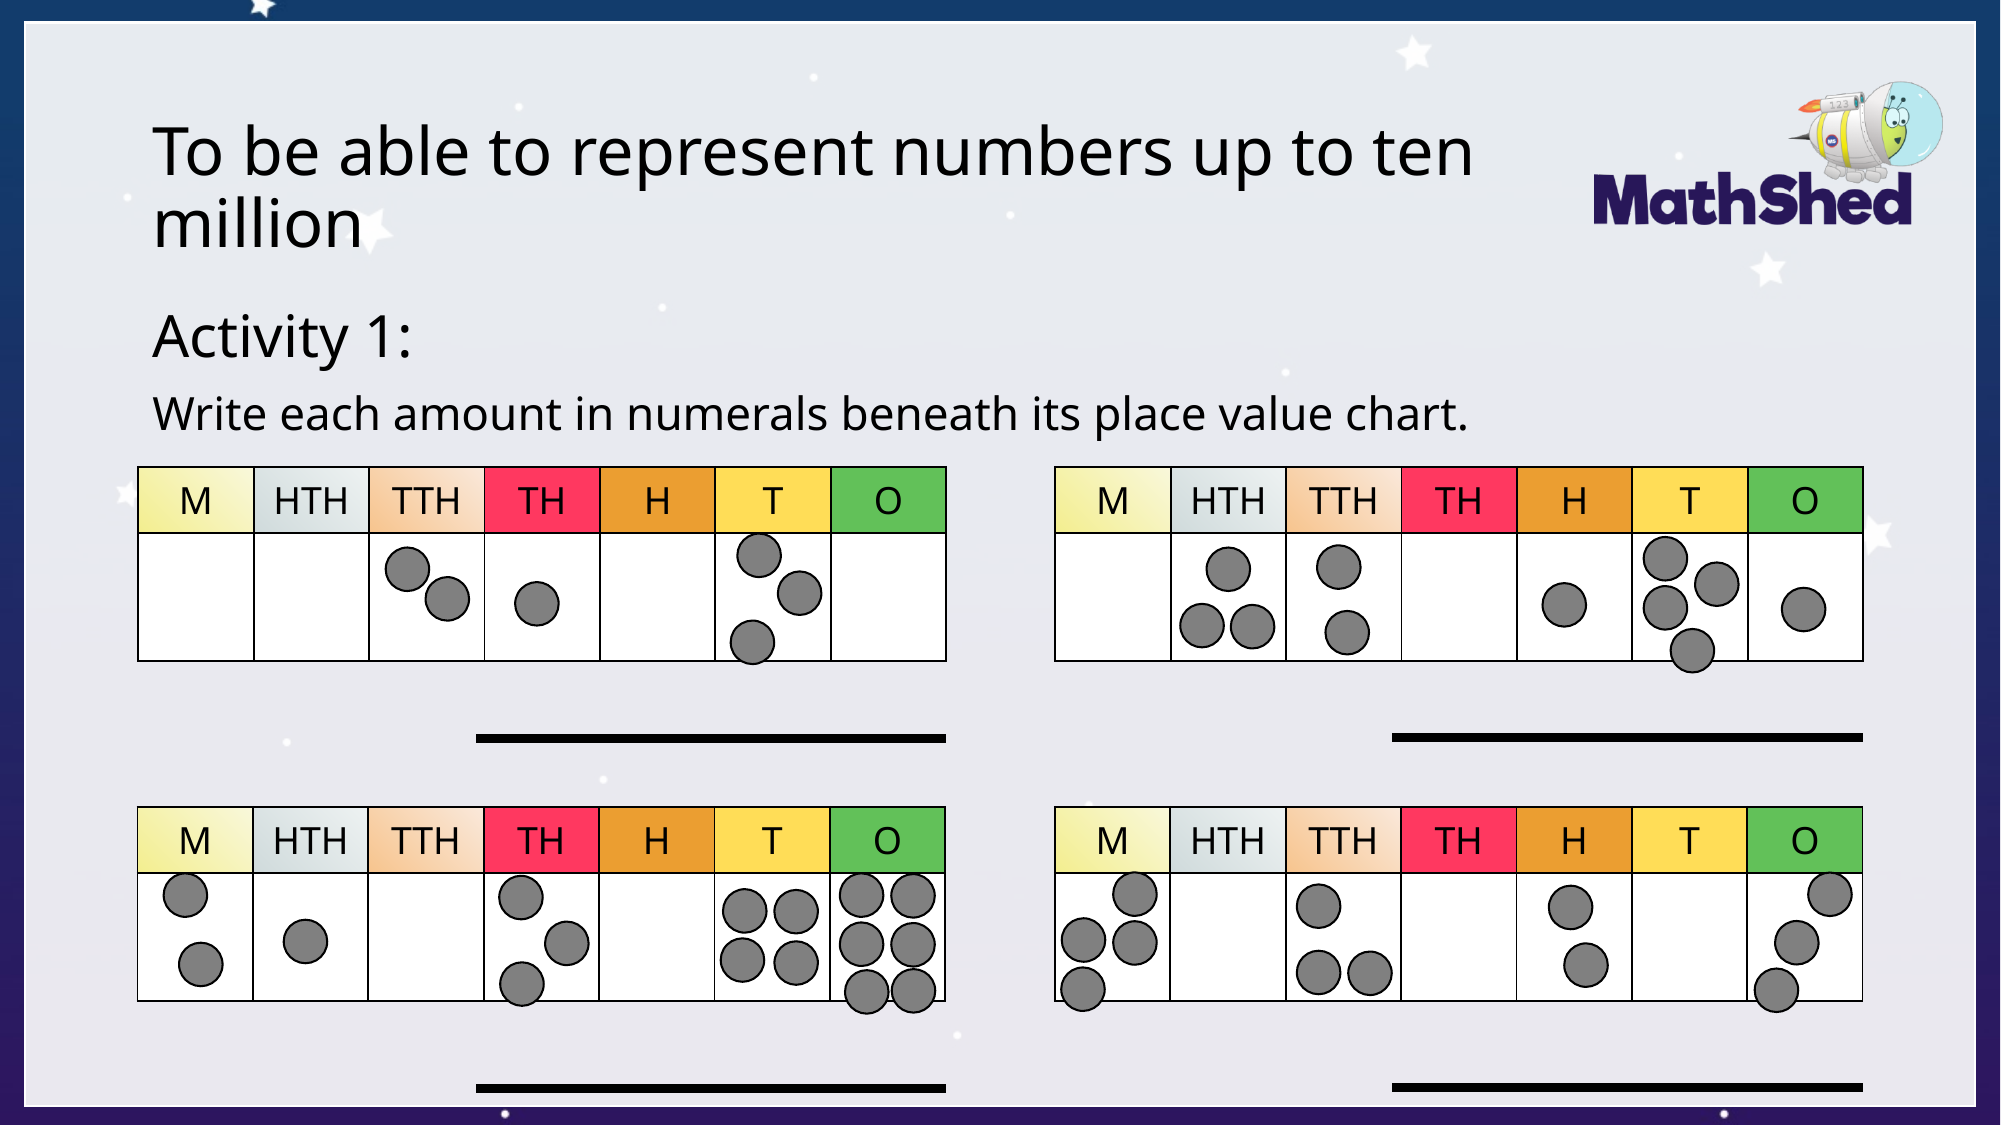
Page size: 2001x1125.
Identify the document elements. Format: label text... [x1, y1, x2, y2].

text_box [719, 937, 766, 983]
text_box [1392, 733, 1863, 742]
table_cell [485, 874, 598, 1000]
table_cell [1402, 534, 1516, 660]
table_cell [1402, 874, 1516, 1000]
table_header H [601, 468, 714, 532]
text_box [1694, 561, 1740, 608]
text_box [282, 918, 329, 965]
table_cell [716, 534, 830, 660]
table_cell [139, 534, 253, 660]
table_header TTH [1287, 468, 1401, 532]
text_box [1563, 942, 1609, 988]
table_cell [370, 534, 484, 660]
text_box [1112, 871, 1158, 917]
text_box [1060, 966, 1106, 1013]
text_box [544, 920, 590, 967]
table_cell [1171, 874, 1285, 1000]
table_header O [831, 808, 944, 872]
table_cell [1287, 534, 1401, 660]
table_header TTH [1287, 808, 1400, 872]
text_box [1229, 603, 1276, 650]
text_box [1295, 949, 1342, 996]
text_box [1541, 582, 1588, 628]
table_header T [716, 468, 830, 532]
text_box [729, 619, 776, 666]
text_box [890, 873, 936, 919]
text_box [1807, 871, 1853, 918]
text_box [1547, 884, 1594, 931]
table_cell [832, 534, 945, 660]
text_box [1295, 883, 1342, 929]
table_cell [1749, 534, 1862, 660]
text_box [773, 940, 819, 986]
table_cell [1056, 534, 1170, 660]
table_header TH [1402, 808, 1516, 872]
text_box [1642, 535, 1689, 582]
table_header M [139, 468, 253, 532]
table_cell [1287, 874, 1400, 1000]
text_box [1347, 950, 1393, 997]
text_box [1316, 544, 1362, 590]
text_box [476, 1084, 946, 1093]
text_box [178, 941, 224, 988]
table_header TH [1402, 468, 1516, 532]
text_box [776, 570, 823, 616]
text_box [838, 921, 885, 968]
text_box [890, 921, 936, 968]
table_header H [1517, 808, 1631, 872]
title To be able to represent numbers up to ten million [137, 81, 1578, 299]
text_box [736, 532, 782, 579]
table_header T [1633, 808, 1746, 872]
text_box [890, 968, 937, 1014]
text_box [384, 546, 431, 593]
table_header M [1056, 468, 1170, 532]
text_box [773, 888, 819, 935]
table_header TTH [369, 808, 483, 872]
table_header TTH [370, 468, 484, 532]
table_cell [369, 874, 483, 1000]
table_header HTH [1172, 468, 1285, 532]
table_cell [138, 874, 252, 1000]
table_cell [1056, 874, 1169, 1000]
table_header HTH [1171, 808, 1285, 872]
text_box [838, 872, 885, 918]
table_header O [832, 468, 945, 532]
table_cell [485, 534, 599, 660]
table_header TH [485, 468, 599, 532]
table_header M [138, 808, 252, 872]
text_box [843, 969, 890, 1015]
table_cell [1633, 874, 1746, 1000]
text_box [1642, 585, 1689, 631]
text_box [1205, 546, 1252, 593]
text_box [1060, 917, 1107, 963]
text_box [1780, 586, 1827, 633]
text_box [1392, 1083, 1863, 1092]
table_header TH [485, 808, 598, 872]
table_header T [715, 808, 829, 872]
table_header HTH [254, 808, 367, 872]
table_cell [601, 534, 714, 660]
text_box [424, 576, 471, 622]
table_cell [1518, 534, 1631, 660]
table_cell [1748, 874, 1862, 1000]
text_box [1324, 609, 1371, 656]
table_cell [600, 874, 714, 1000]
table_header H [600, 808, 714, 872]
table_cell [1172, 534, 1285, 660]
list Activity 1: Write each amount in numerals beneath its place value chart. [137, 299, 1863, 1014]
text_box [498, 874, 544, 921]
text_box [1753, 967, 1800, 1014]
table_cell [831, 874, 944, 1000]
text_box [476, 734, 946, 743]
table_header H [1518, 468, 1631, 532]
picture [0, 0, 2001, 1125]
text_box [1669, 627, 1716, 674]
table_cell [254, 874, 367, 1000]
table_header M [1056, 808, 1169, 872]
text_box [721, 888, 768, 934]
table_header O [1749, 468, 1862, 532]
text_box [1179, 602, 1225, 649]
table_cell [715, 874, 829, 1000]
text_box [499, 961, 545, 1007]
text_box [1774, 919, 1820, 966]
text_box [514, 581, 560, 627]
table_cell [1517, 874, 1631, 1000]
table_header HTH [255, 468, 368, 532]
table_cell [1633, 534, 1747, 660]
table_header O [1748, 808, 1862, 872]
text_box [162, 872, 209, 918]
table_cell [255, 534, 368, 660]
text_box [1112, 920, 1158, 966]
table_header T [1633, 468, 1747, 532]
